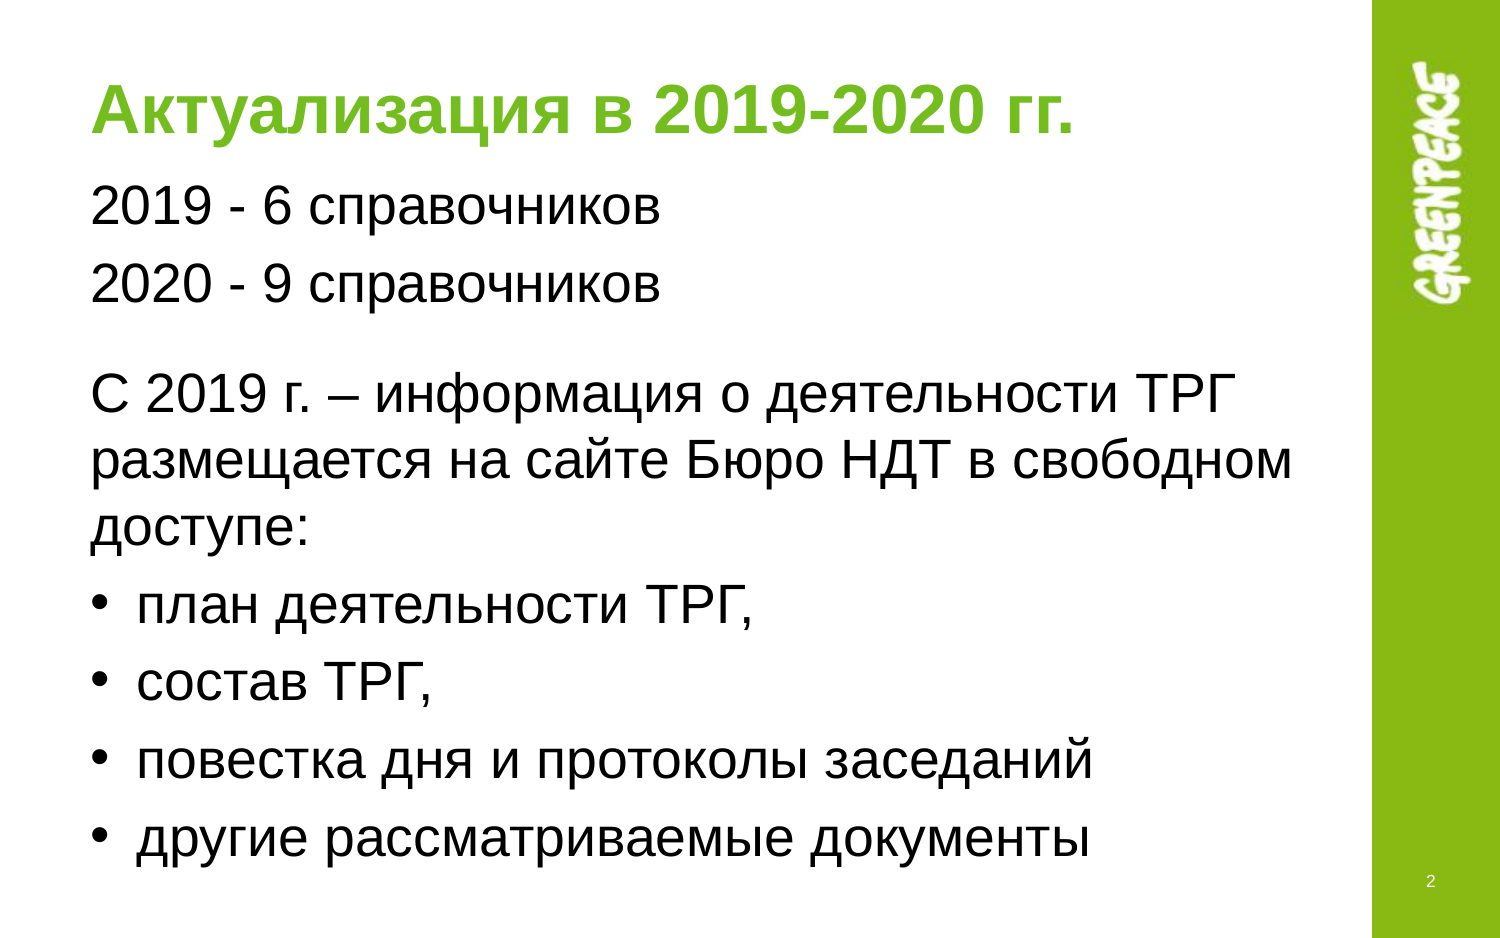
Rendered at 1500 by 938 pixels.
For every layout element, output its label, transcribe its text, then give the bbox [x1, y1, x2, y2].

title Актуализация в 2019-2020 гг. [75, 37, 1313, 161]
list - 6 справочников - 9 справочников С 2019 г. – информация о деятельности ТРГ размещается на сайте Бюро НДТ в свободном доступе: план деятельности ТРГ, состав ТРГ, повестка дня и протоколы заседаний другие рассматриваемые документы [75, 161, 1313, 886]
picture [1372, 0, 1500, 938]
